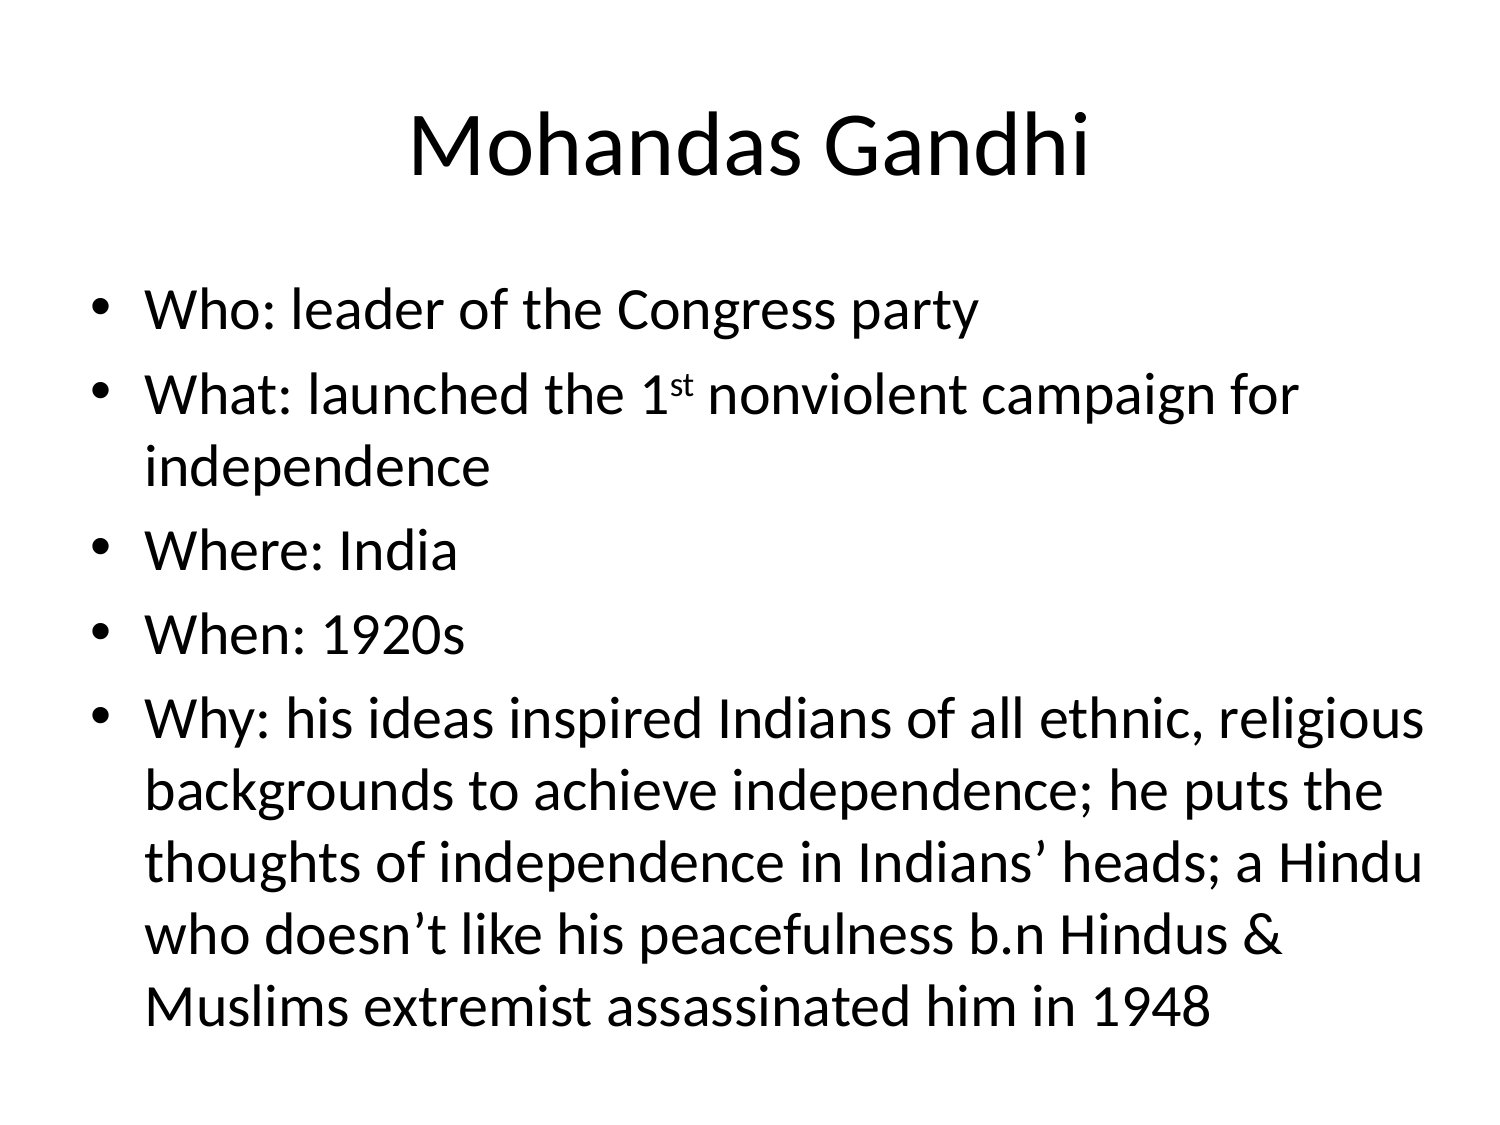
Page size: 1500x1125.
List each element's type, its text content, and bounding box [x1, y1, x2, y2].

title Mohandas Gandhi [75, 45, 1425, 233]
list Who: leader of the Congress party What: launched the 1st nonviolent campaign for independence Where: India When: 1920s Why: his ideas inspired Indians of all ethnic, religious backgrounds to achieve independence; he puts the thoughts of independence in Indians’ heads; a Hindu who doesn’t like his peacefulness b.n Hindus & Muslims extremist assassinated him in 1948 [75, 262, 1450, 1075]
